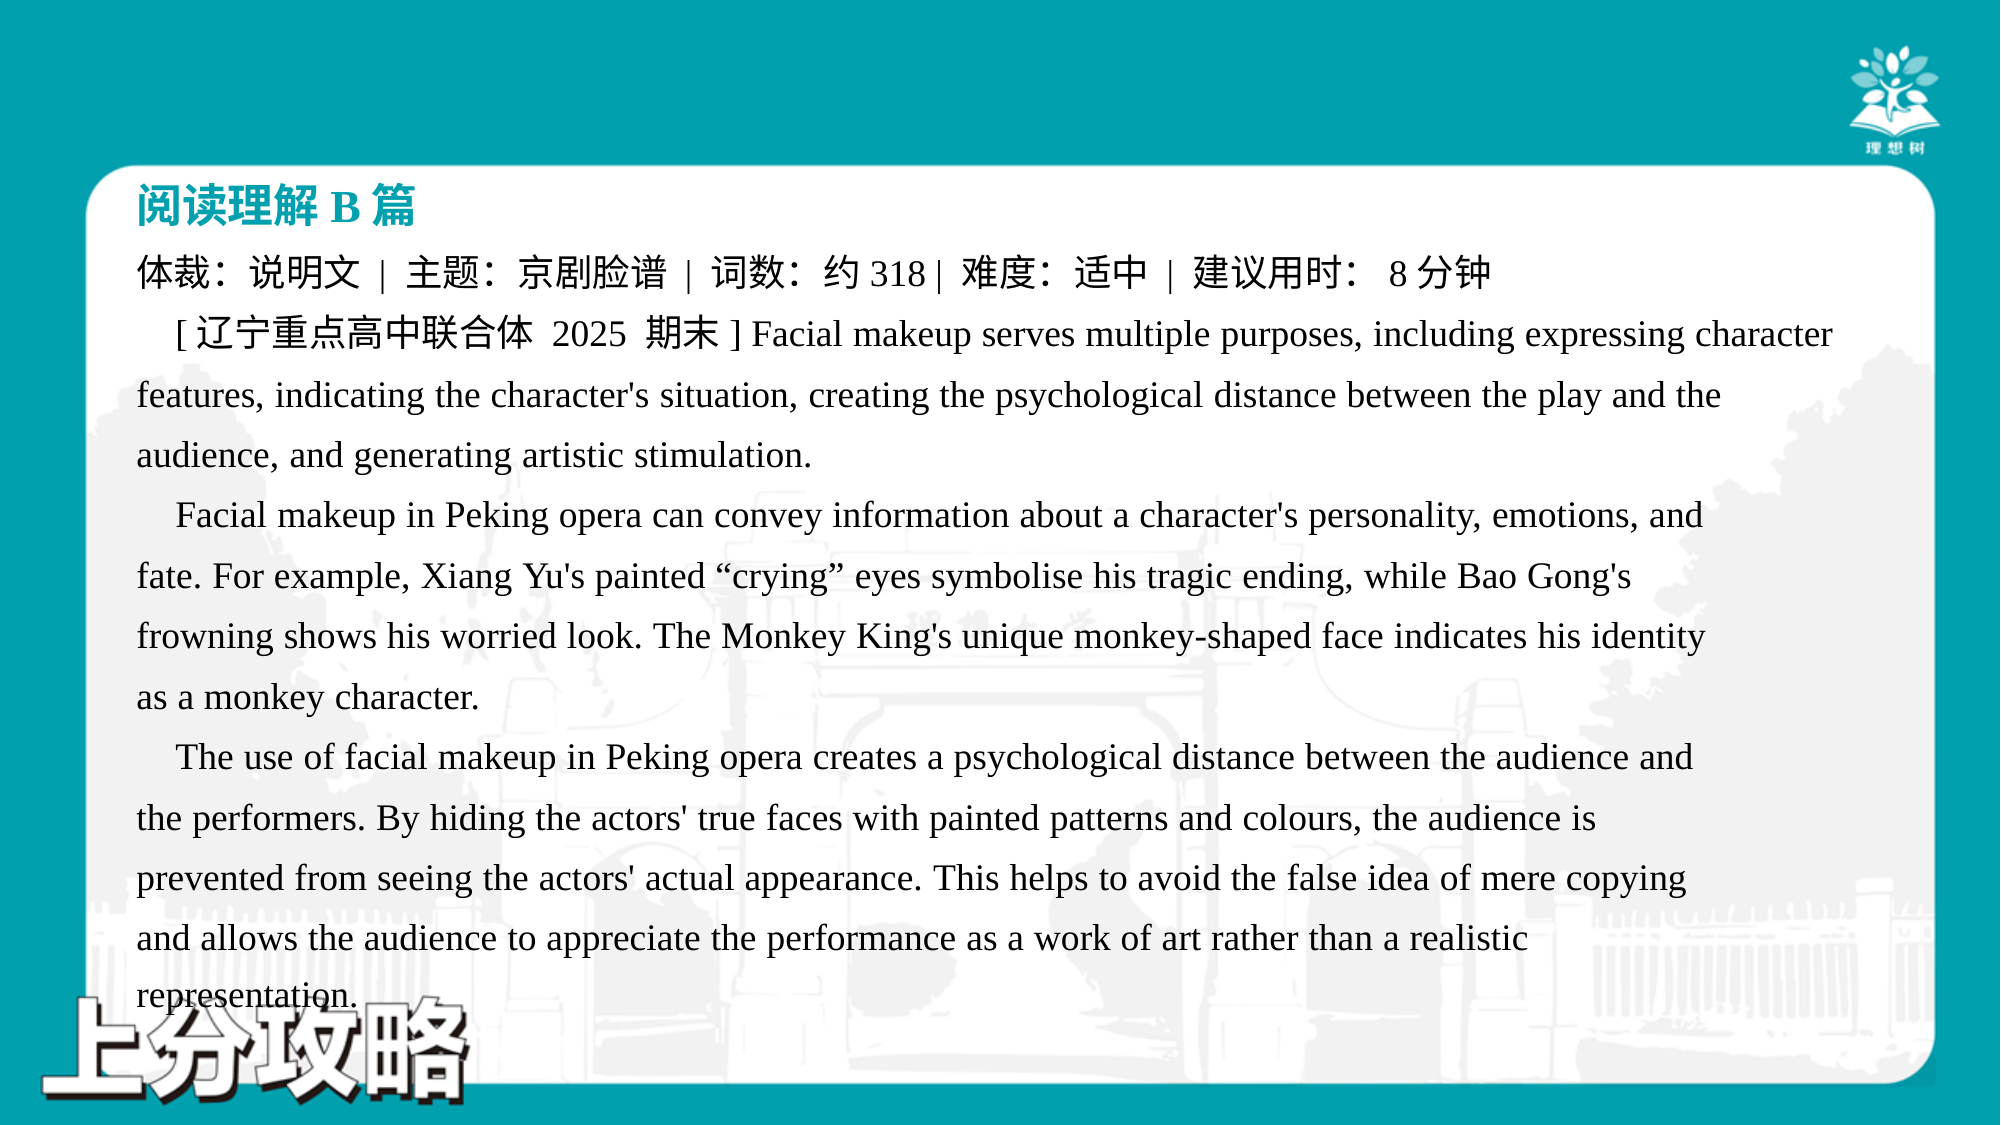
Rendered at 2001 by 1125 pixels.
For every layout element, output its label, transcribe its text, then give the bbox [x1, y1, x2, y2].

picture [0, 0, 2000, 1125]
text_box 体裁：说明文 | 主题：京剧脸谱 | 词数：约318 | 难度：适中 | 建议用时：8分钟 [辽宁重点高中联合体 2025 期末] Facial makeup serves multiple purposes, including expressing character features, indicating the character's situation, creating the psychological distance between the play and the audience, and generating artistic stimulation. Facial makeup in Peking opera can convey information about a character's personality, emotions, and fate. For example, Xiang Yu's painted “crying” eyes symbolise his tragic ending, while Bao Gong's frowning shows his worried look. The Monkey King's unique monkey-shaped face indicates his identity as a monkey character. The use of facial makeup in Peking opera creates a psychological distance between the audience and the performers. By hiding the actors' true faces with painted patterns and colours, the audience is prevented from seeing the actors' actual appearance. This helps to avoid the false idea of mere copying and allows the audience to appreciate the performance as a work of art rather than a realistic representation.#4 [136, 233, 1865, 1010]
text_box 阅读理解B篇 [136, 176, 1865, 232]
